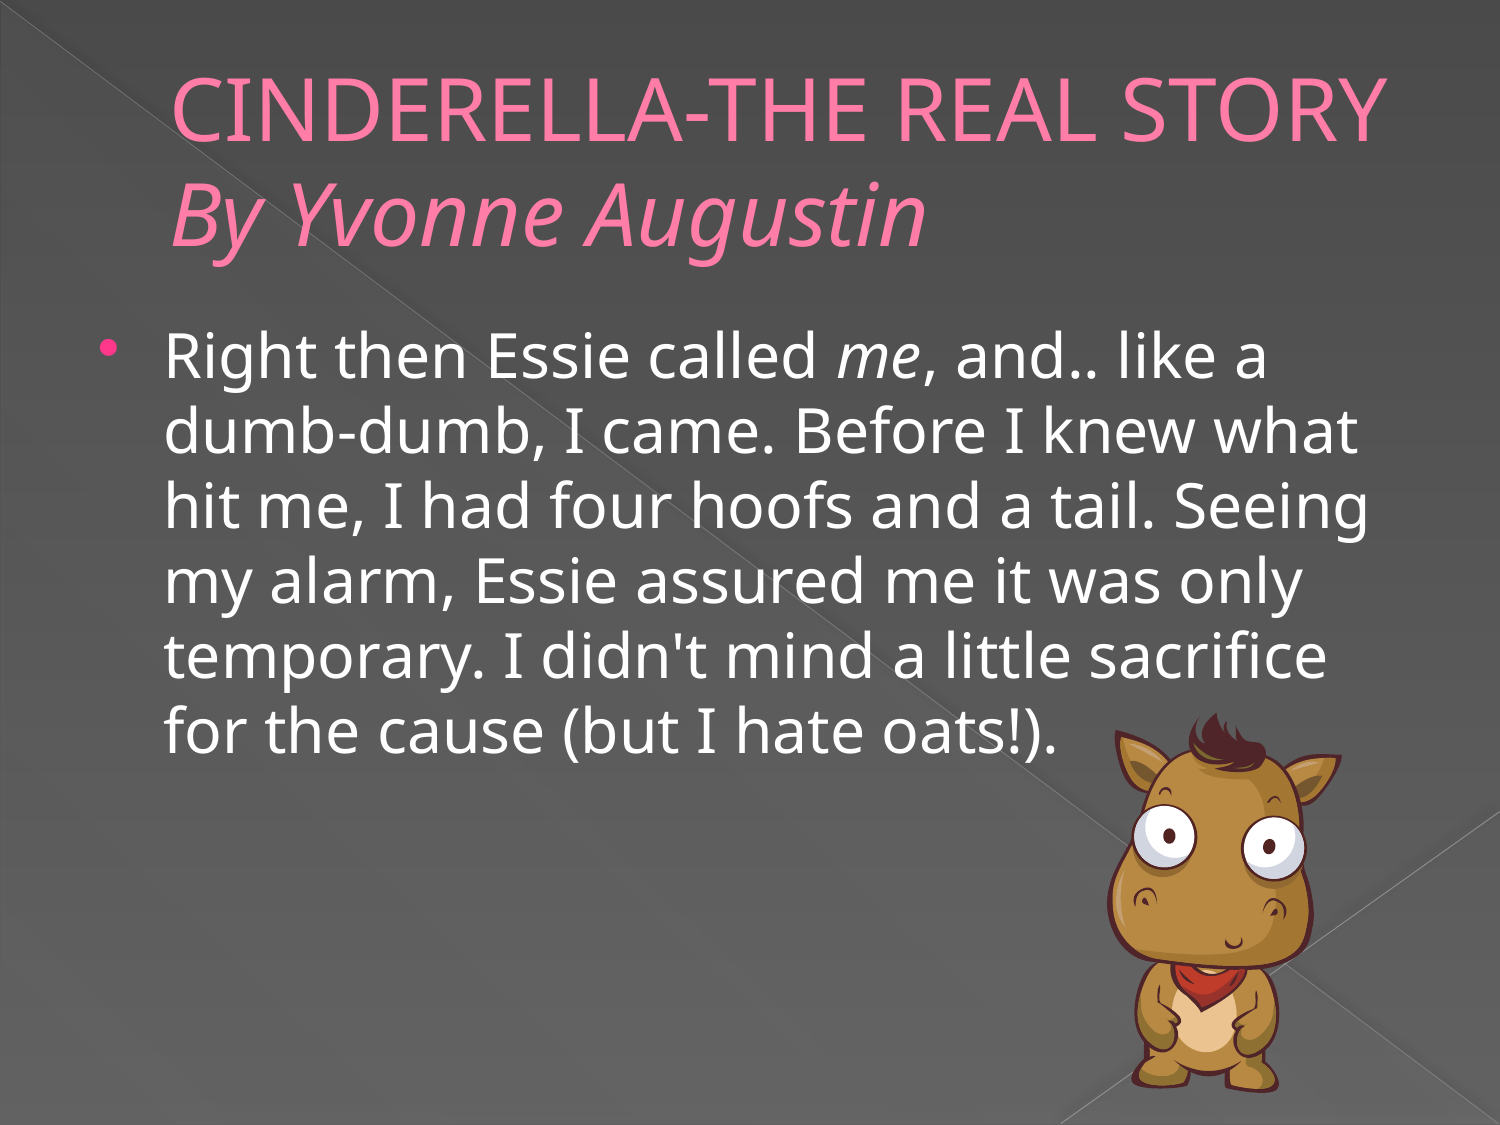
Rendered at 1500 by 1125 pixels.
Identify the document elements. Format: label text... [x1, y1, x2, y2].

picture [1099, 712, 1351, 1094]
title CINDERELLA-THE REAL STORY By Yvonne Augustin [75, 43, 1425, 274]
list Right then Essie called me, and.. like a dumb-dumb, I came. Before I knew what hit me, I had four hoofs and a tail. Seeing my alarm, Essie assured me it was only temporary. I didn't mind a little sacrifice for the cause (but I hate oats!). [75, 308, 1425, 1059]
